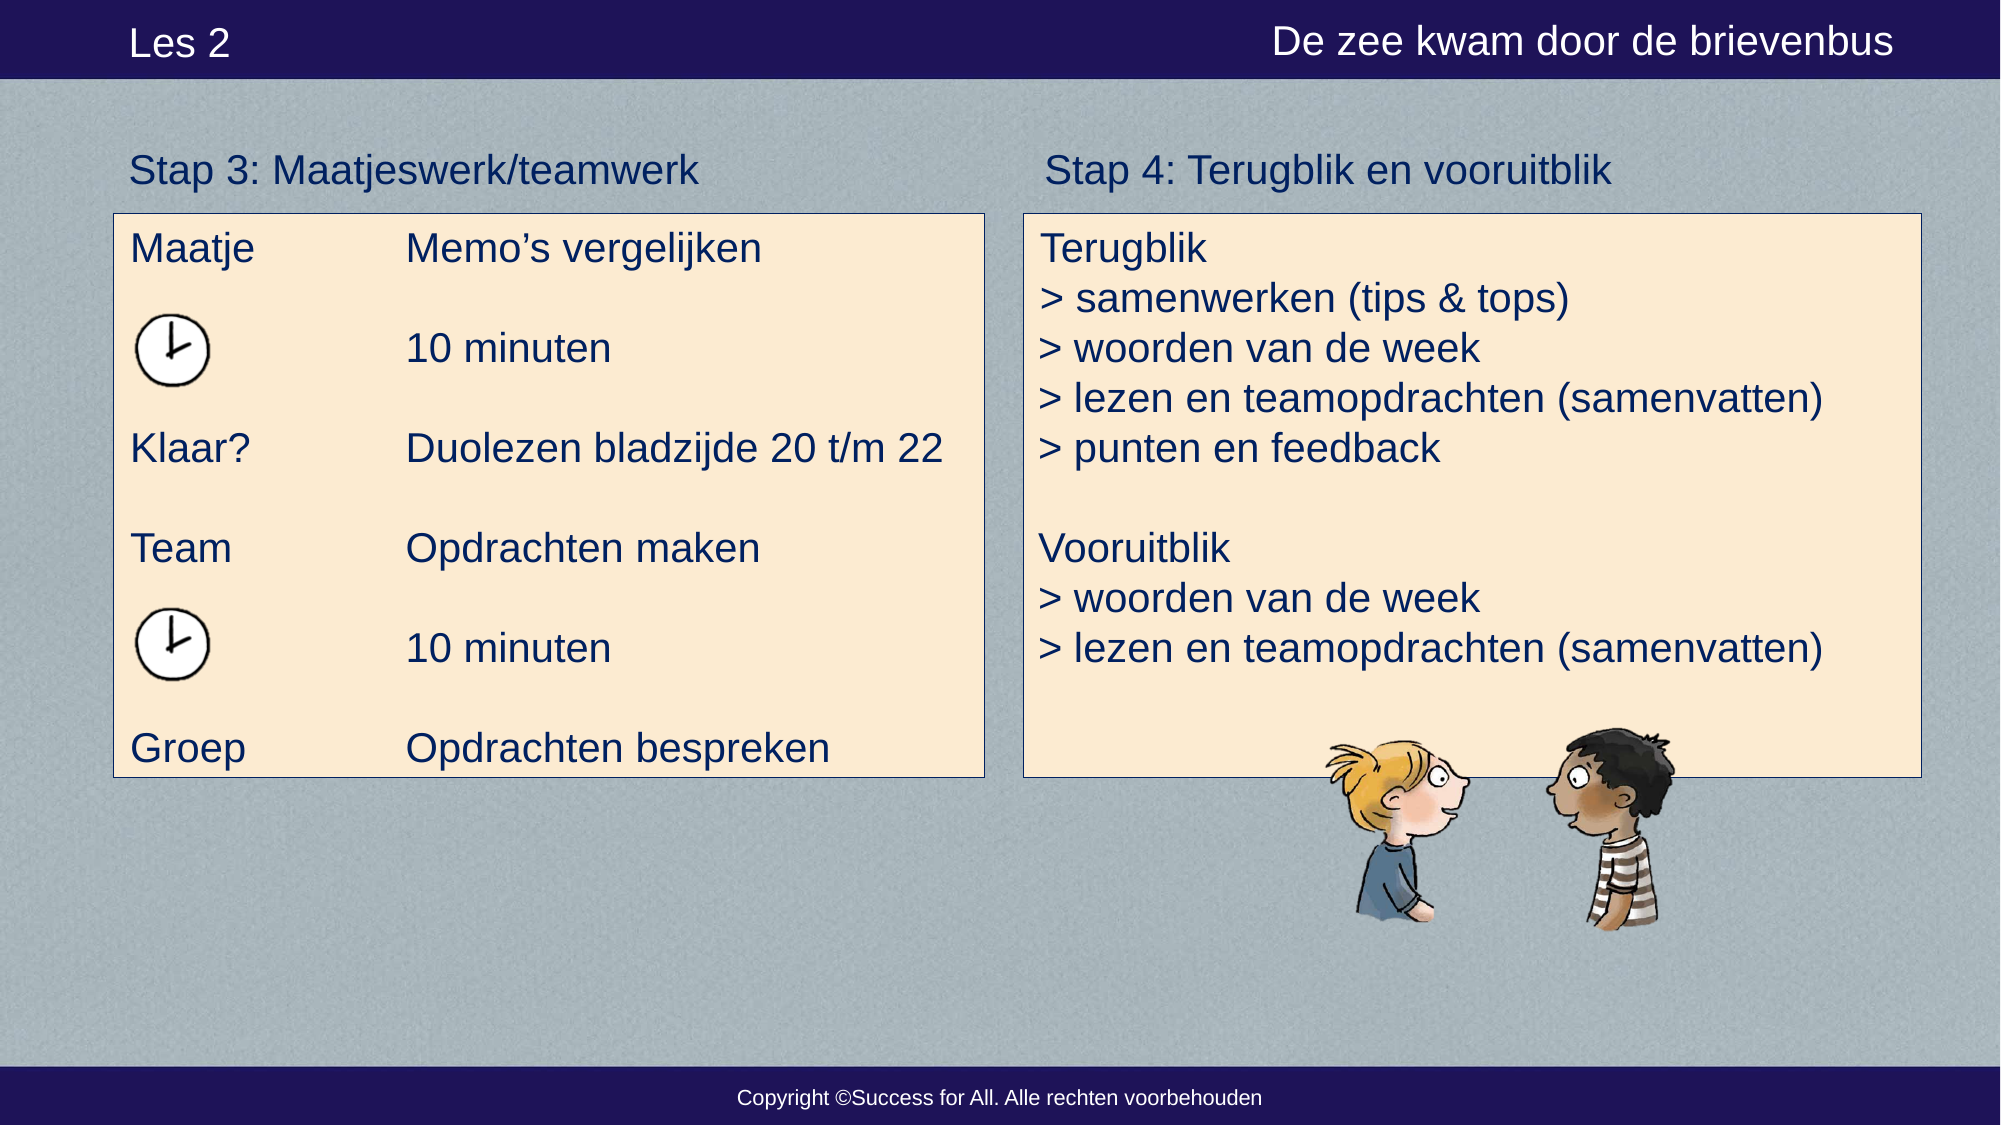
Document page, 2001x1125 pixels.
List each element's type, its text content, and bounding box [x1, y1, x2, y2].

text_box Maatje Memo’s vergelijken 10 minuten Klaar? Duolezen bladzijde 20 t/m 22 Team Opdrachten maken 10 minuten Groep Opdrachten bespreken [113, 213, 985, 778]
text_box De zee kwam door de brievenbus [1023, 6, 1910, 72]
text_box Stap 4: Terugblik en vooruitblik [1029, 135, 1822, 200]
picture [0, 0, 2001, 1125]
text_box Terugblik > samenwerken (tips & tops) > woorden van de week > lezen en teamopdrachten (samenvatten) > punten en feedback Vooruitblik > woorden van de week > lezen en teamopdrachten (samenvatten) [1023, 213, 1922, 778]
text_box Copyright ©Success for All. Alle rechten voorbehouden [0, 1076, 2000, 1125]
text_box Les 2 [114, 8, 354, 73]
text_box Stap 3: Maatjeswerk/teamwerk [114, 135, 907, 201]
